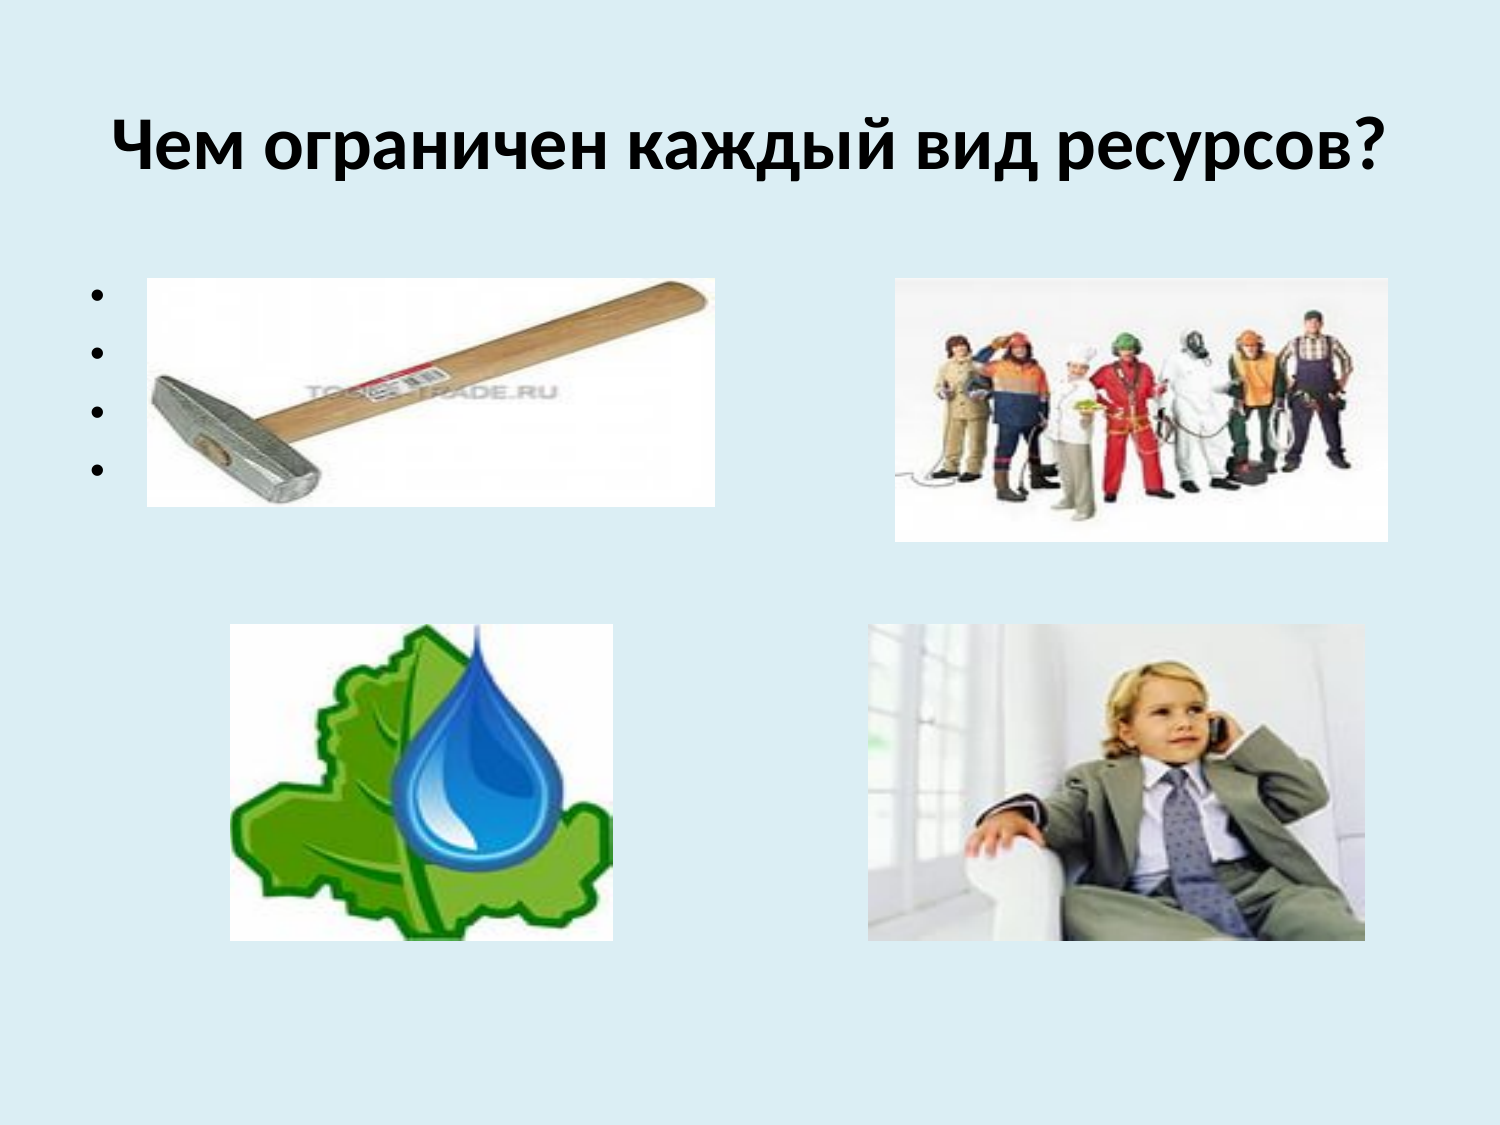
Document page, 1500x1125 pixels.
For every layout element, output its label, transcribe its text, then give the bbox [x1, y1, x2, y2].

list Количеством Запасами на земле Количеством взрослых людей Способных трудиться [75, 262, 1425, 1005]
picture [895, 278, 1389, 542]
picture [229, 624, 614, 941]
picture [867, 624, 1365, 941]
title Чем ограничен каждый вид ресурсов? [75, 45, 1425, 233]
picture [147, 278, 715, 507]
